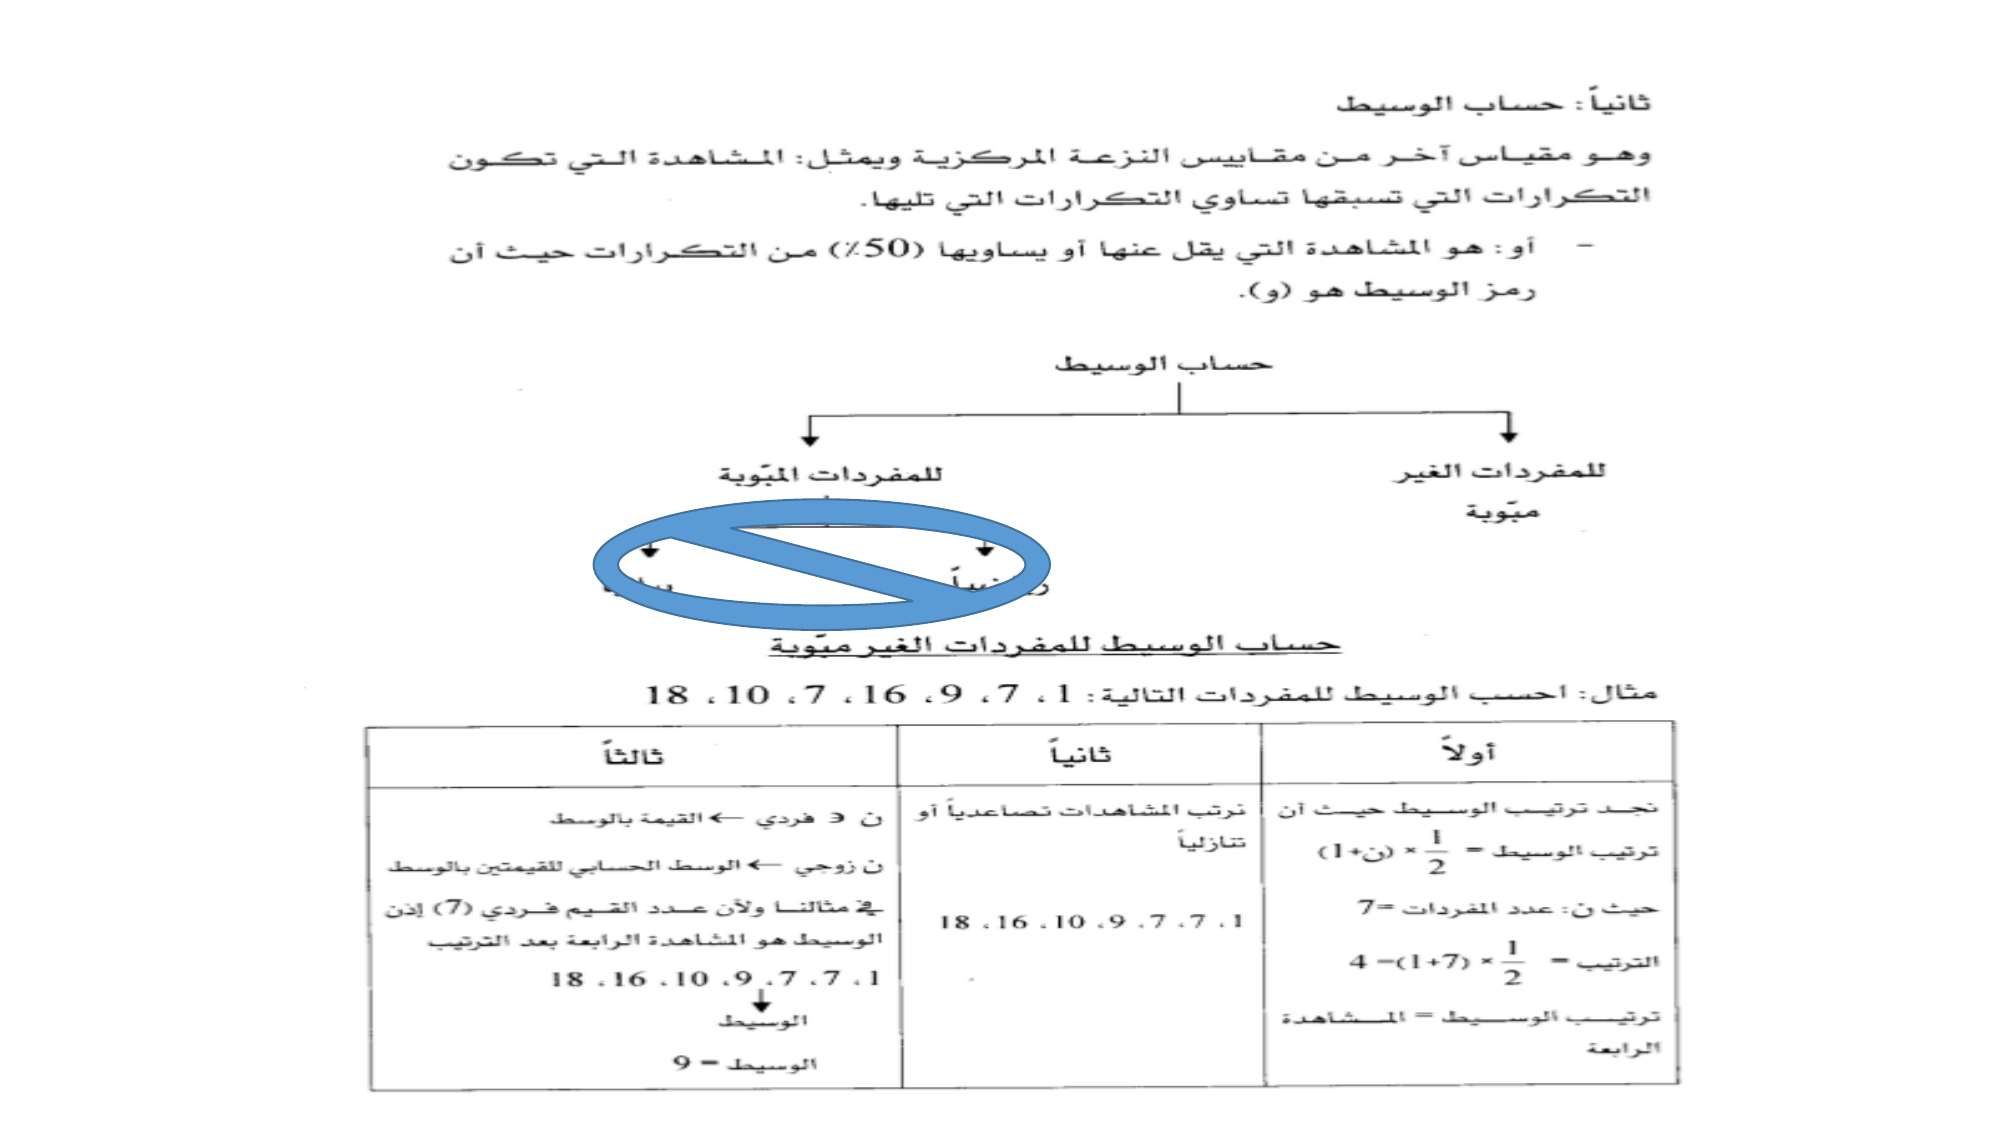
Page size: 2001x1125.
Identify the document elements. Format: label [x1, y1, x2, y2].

picture [304, 59, 1755, 1095]
